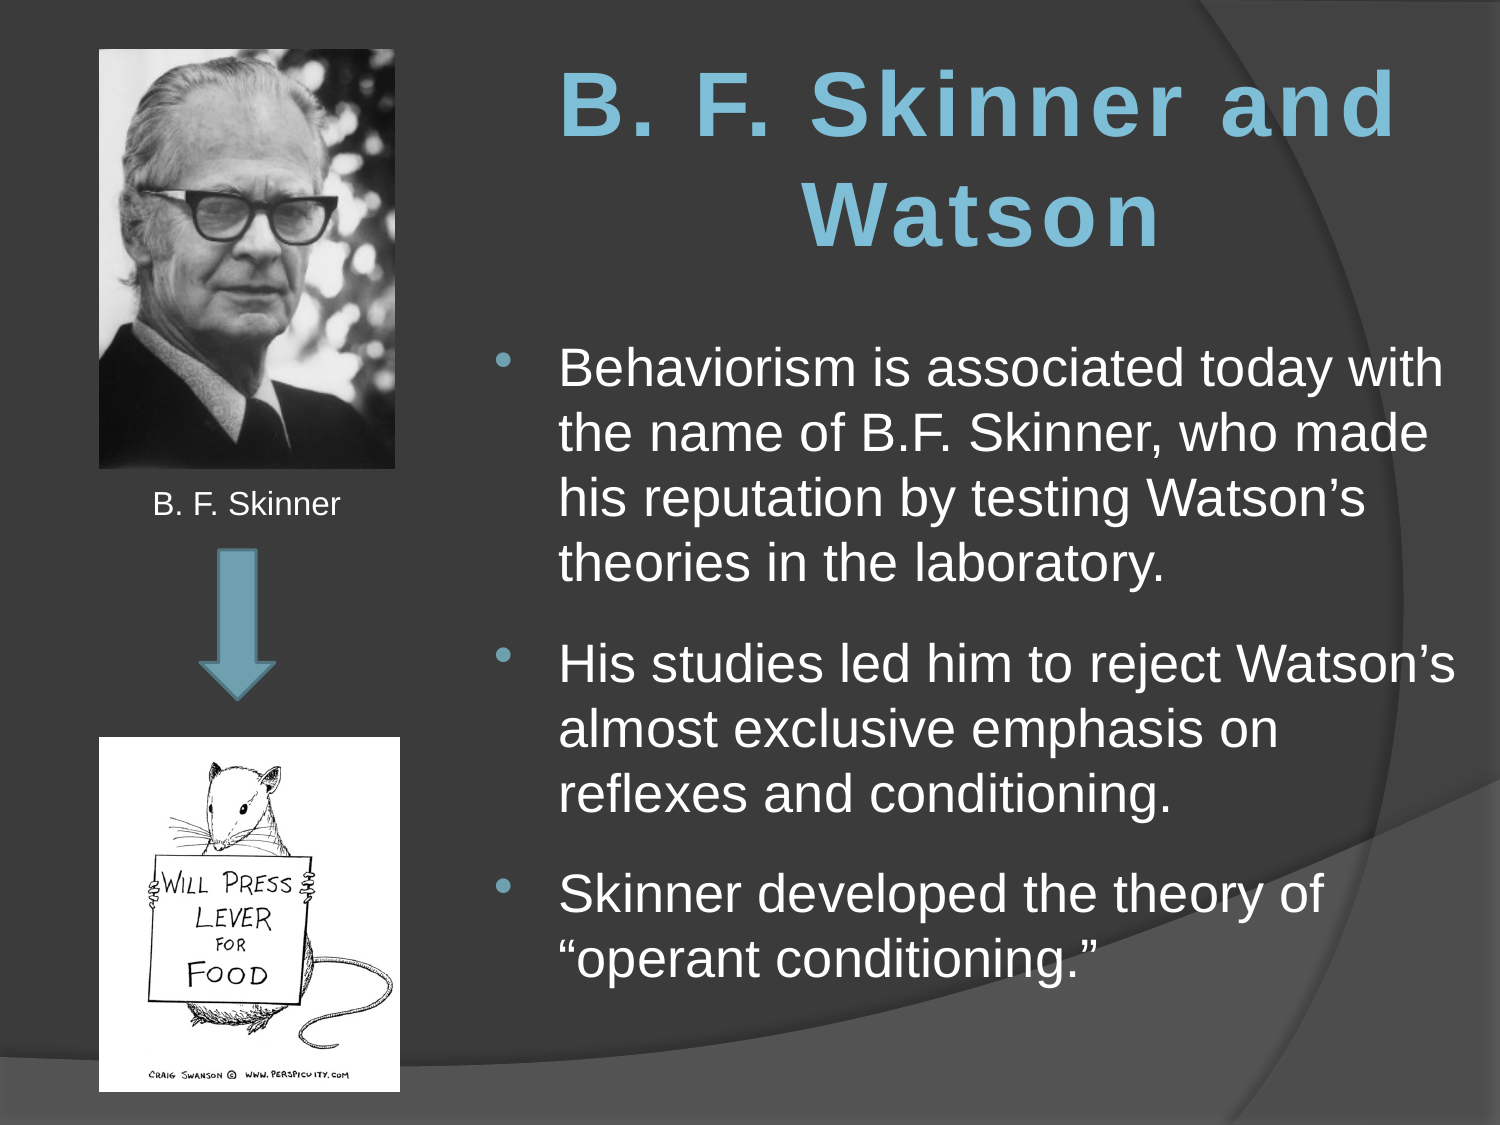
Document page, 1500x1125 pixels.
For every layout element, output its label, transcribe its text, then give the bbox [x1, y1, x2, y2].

text_box B. F. Skinner [137, 479, 388, 530]
text_box [198, 548, 277, 702]
list Behaviorism is associated today with the name of B.F. Skinner, who made his reputation by testing Watson’s theories in the laboratory. His studies led him to reject Watson’s almost exclusive emphasis on reflexes and conditioning. Skinner developed the theory of “operant conditioning.” [474, 324, 1476, 1076]
text_box B. F. Skinner and Watson [462, 37, 1500, 273]
picture [99, 737, 401, 1092]
picture [99, 49, 395, 469]
